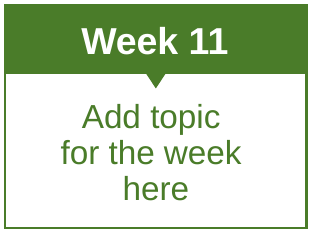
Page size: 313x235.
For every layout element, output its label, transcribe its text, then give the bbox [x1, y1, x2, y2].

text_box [4, 5, 307, 89]
text_box [4, 4, 308, 229]
text_box Add topic for the week here [11, 92, 301, 215]
